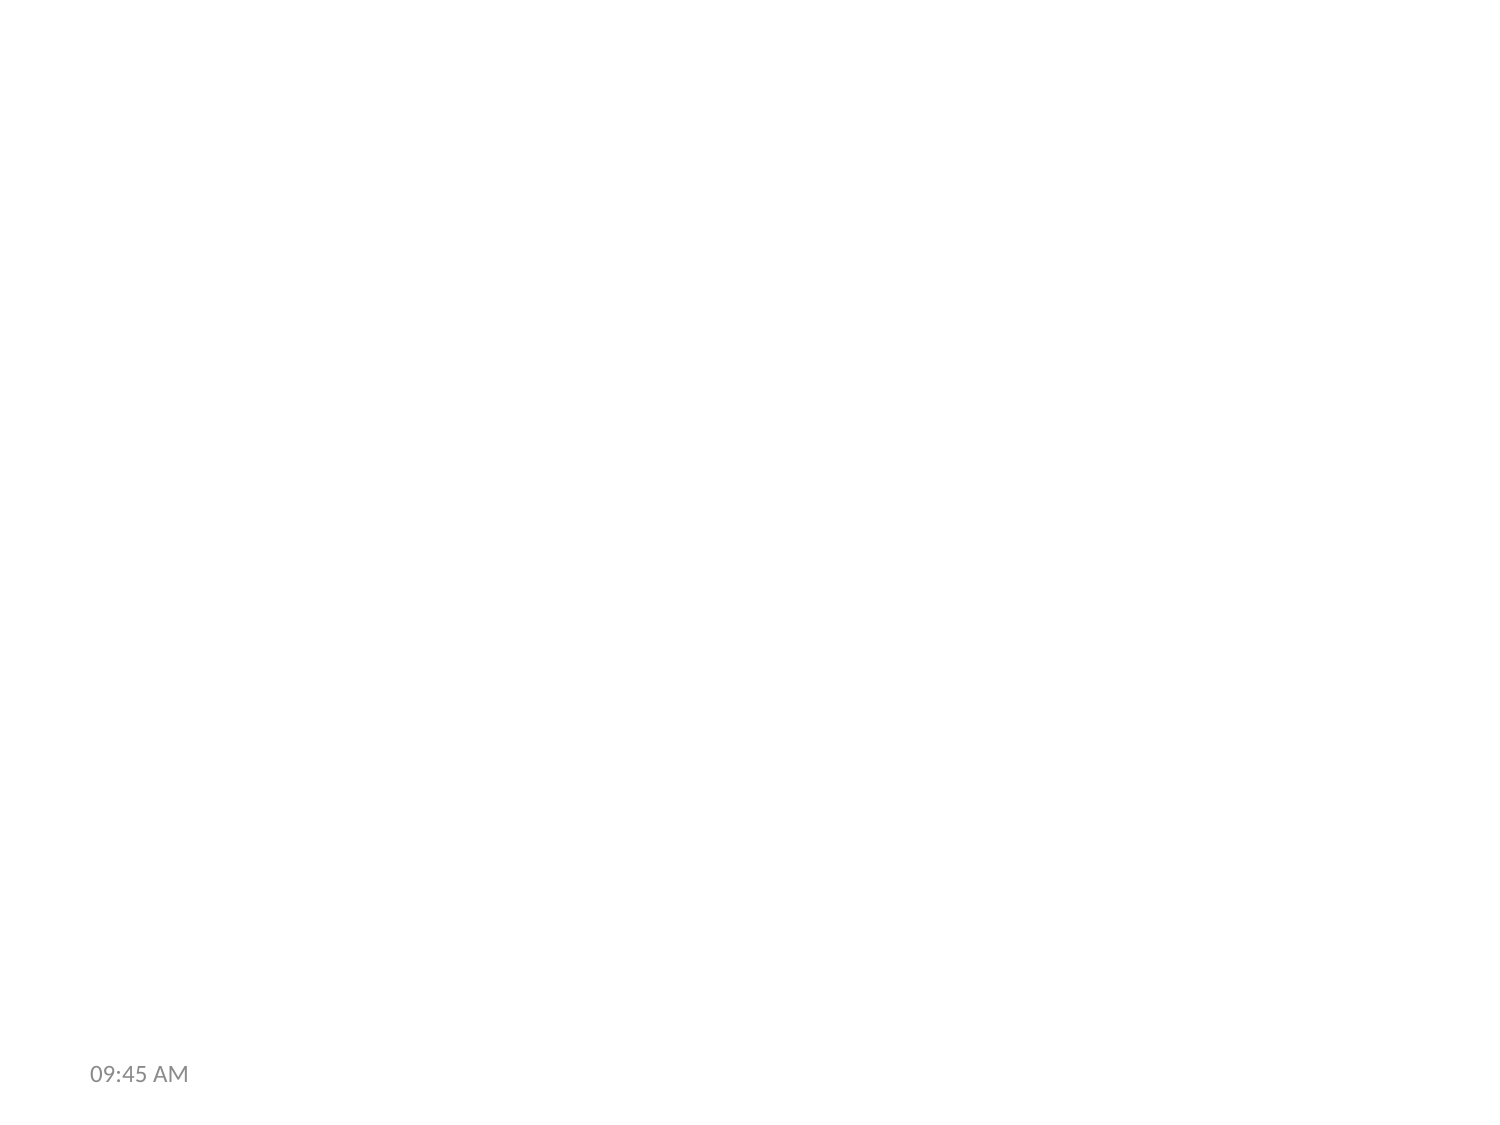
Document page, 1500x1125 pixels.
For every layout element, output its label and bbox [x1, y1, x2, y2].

slide_number [75, 1042, 425, 1103]
